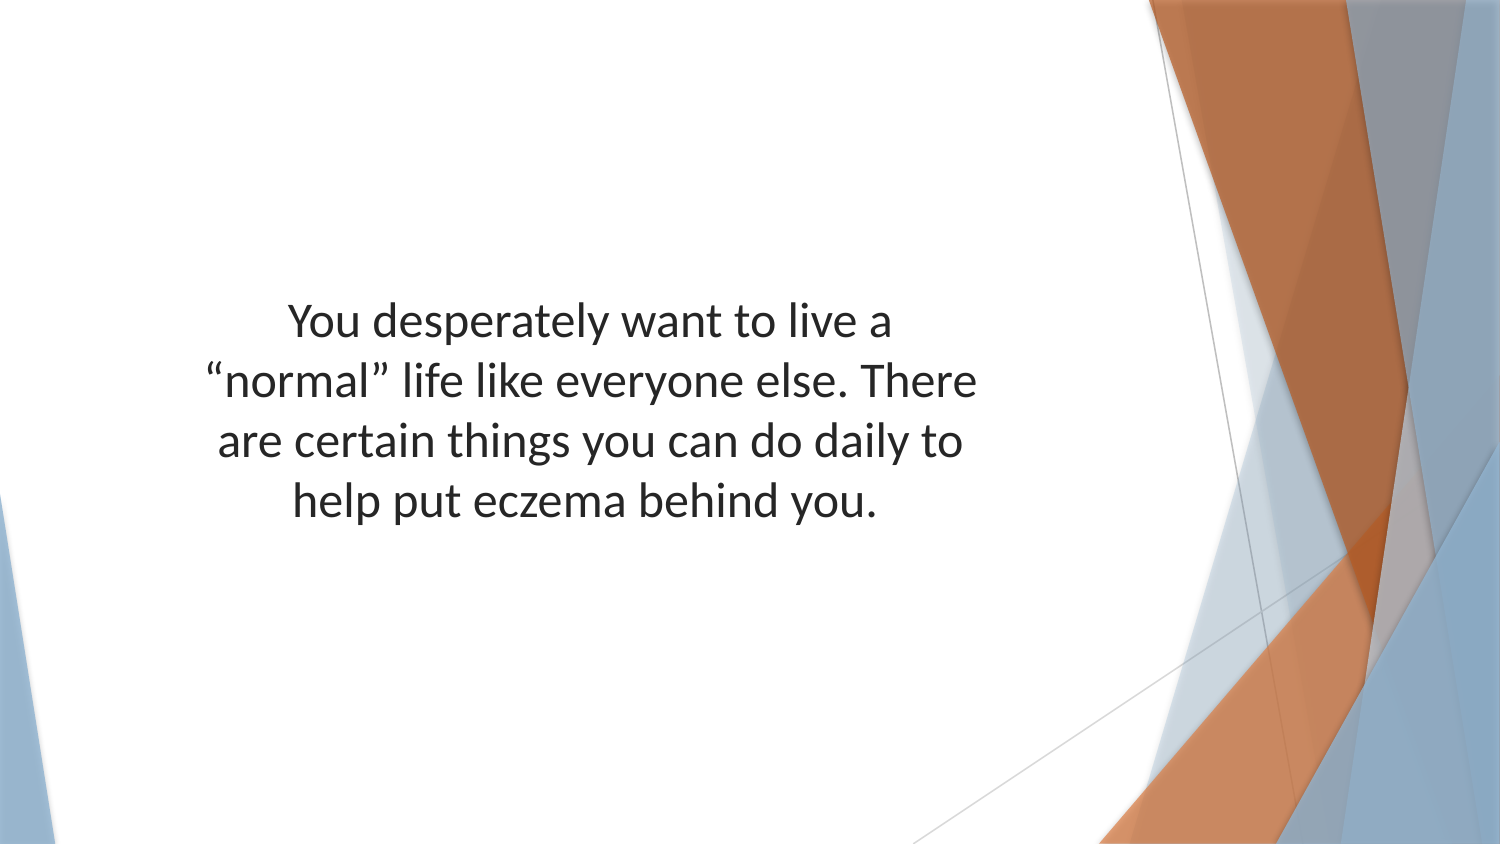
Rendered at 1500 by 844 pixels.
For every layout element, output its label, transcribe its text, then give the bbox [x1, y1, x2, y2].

list You desperately want to live a “normal” life like everyone else. There are certain things you can do daily to help put eczema behind you. [183, 280, 999, 647]
